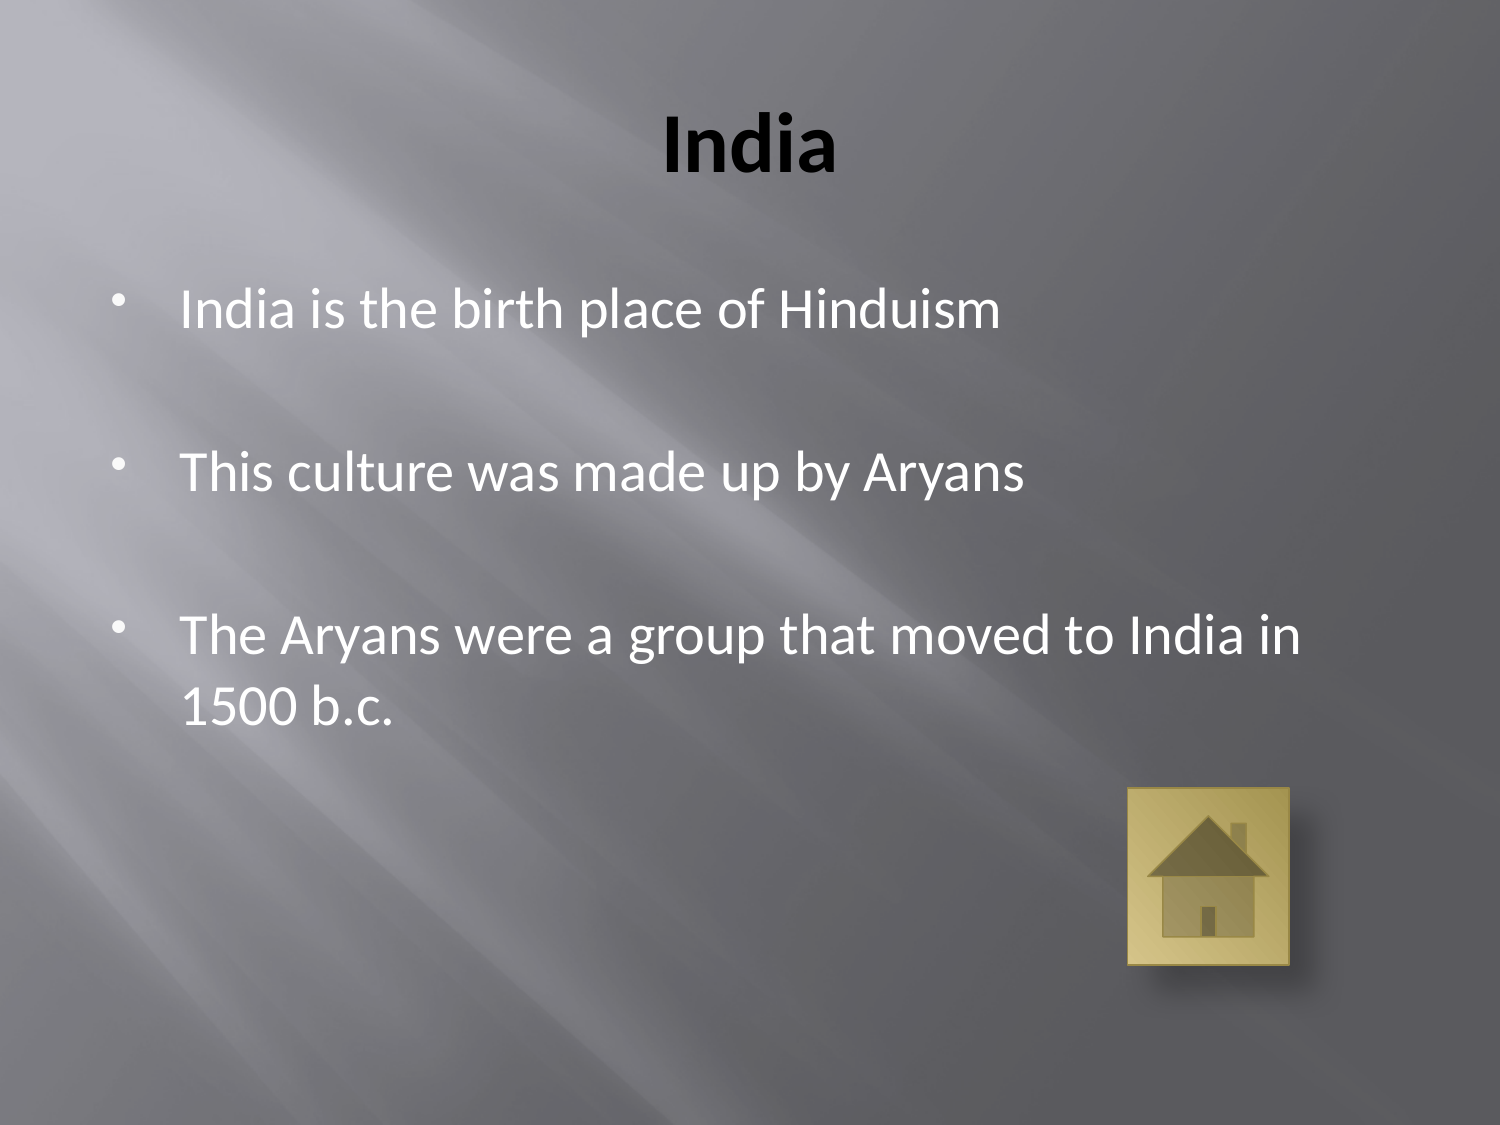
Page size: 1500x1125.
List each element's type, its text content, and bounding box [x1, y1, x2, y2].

title India [75, 45, 1425, 233]
text_box [1127, 787, 1290, 966]
list India is the birth place of Hinduism This culture was made up by Aryans The Aryans were a group that moved to India in 1500 b.c. [75, 262, 1425, 1035]
